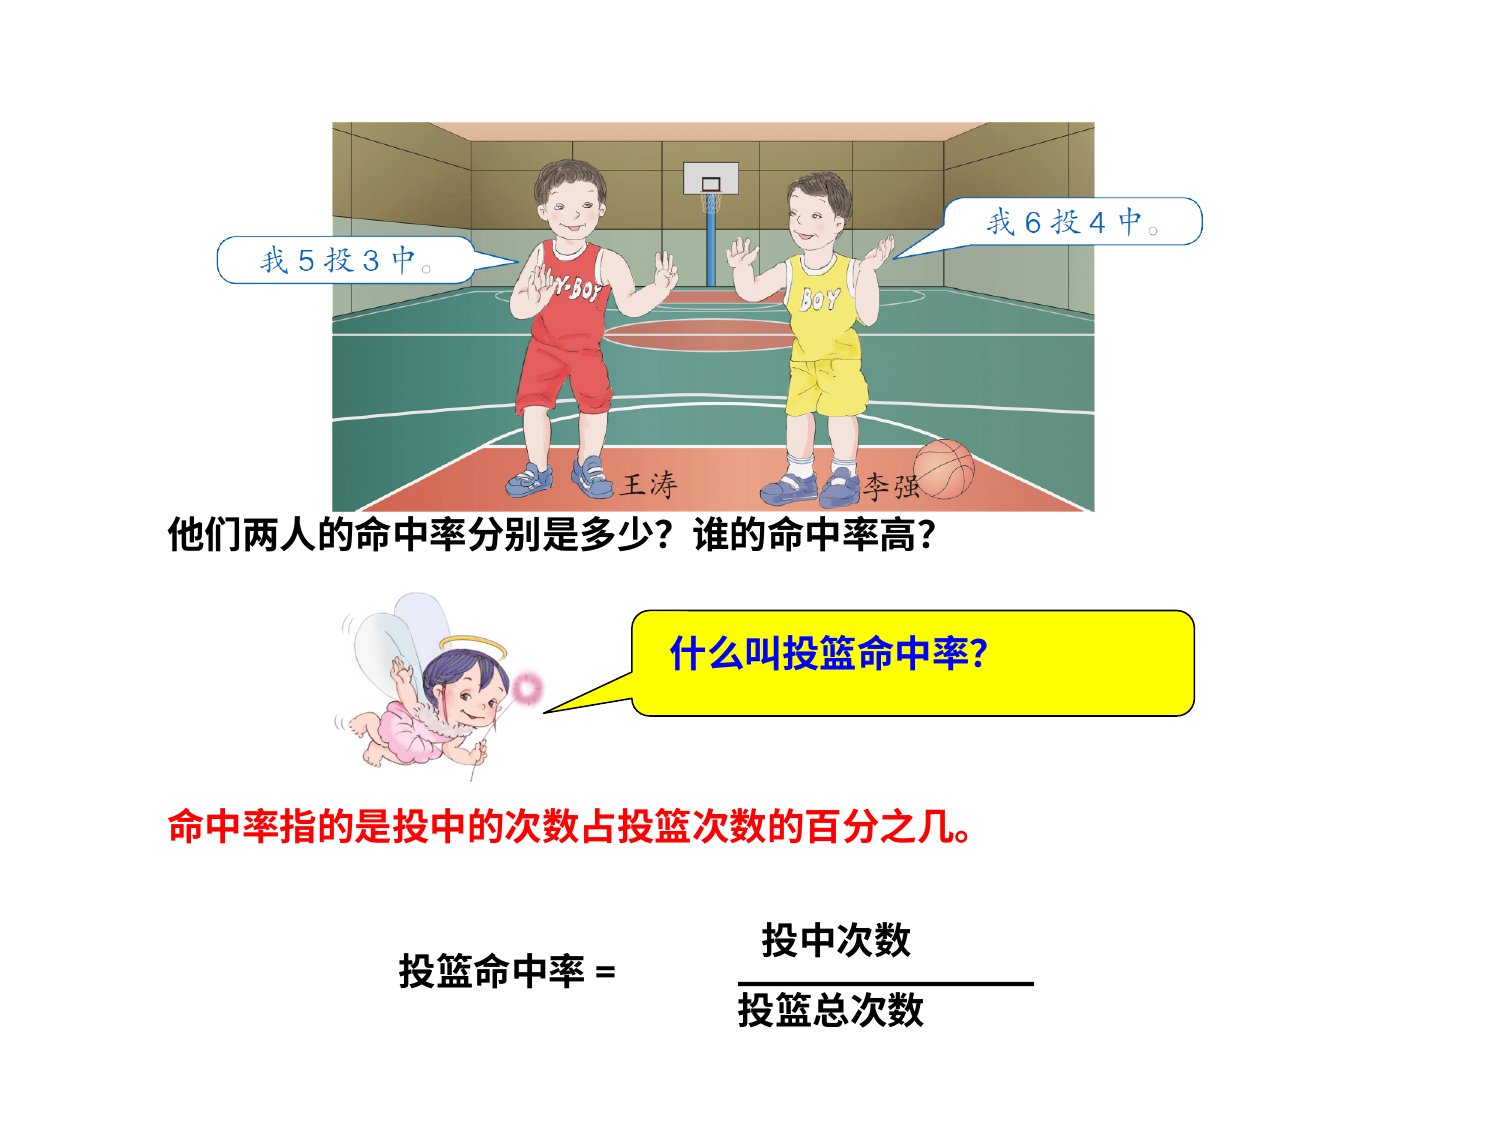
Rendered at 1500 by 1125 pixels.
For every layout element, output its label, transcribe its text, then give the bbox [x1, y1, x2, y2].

picture [327, 586, 552, 788]
picture [213, 113, 1207, 523]
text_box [631, 609, 1207, 717]
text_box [383, 900, 1099, 1071]
text_box 命中率指的是投中的次数占投篮次数的百分之几。 [152, 795, 1454, 856]
text_box 他们两人的命中率分别是多少？谁的命中率高？ [152, 503, 1372, 564]
